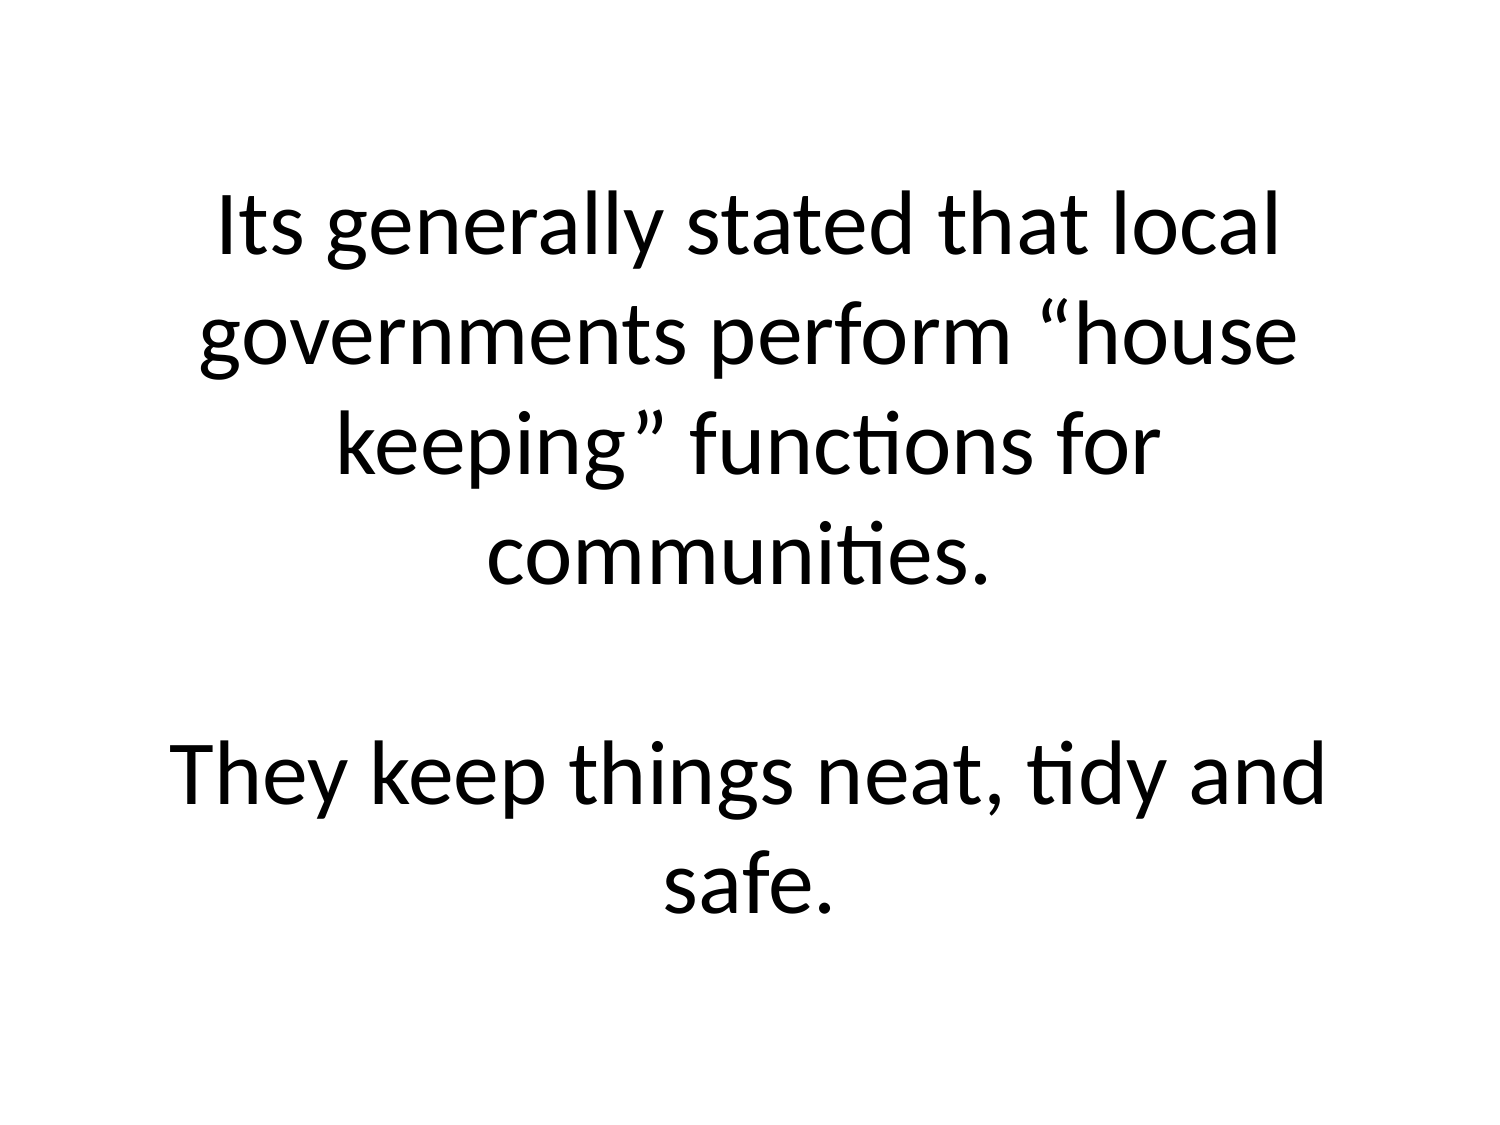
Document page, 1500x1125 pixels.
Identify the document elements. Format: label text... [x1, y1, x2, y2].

title Its generally stated that local governments perform “house keeping” functions for communities. They keep things neat, tidy and safe. [74, 44, 1426, 1051]
